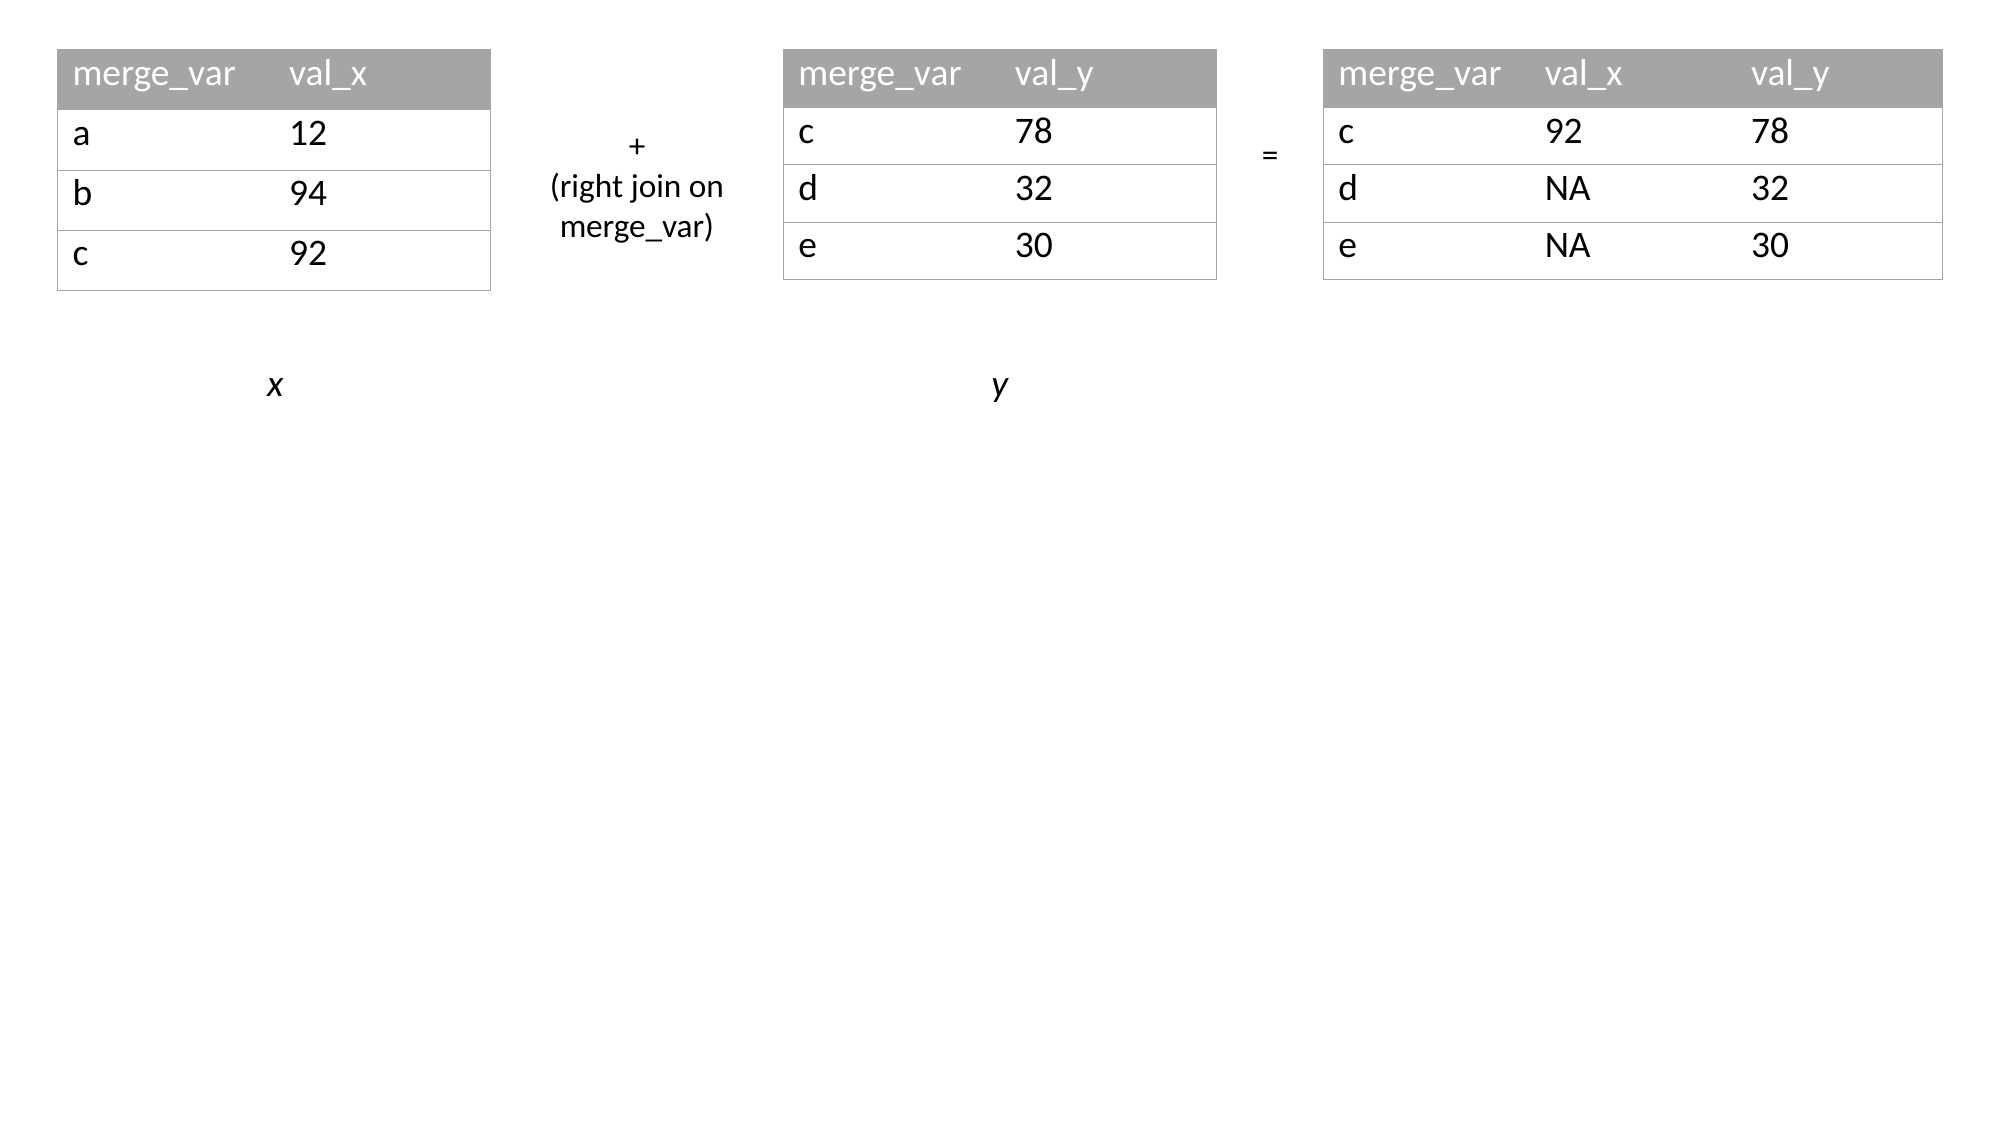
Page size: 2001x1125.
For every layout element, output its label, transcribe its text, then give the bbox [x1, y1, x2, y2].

table_cell 78 [1736, 108, 1942, 164]
table_header val_x [1530, 50, 1736, 107]
table_header val_x [274, 50, 490, 109]
table_cell c [58, 231, 274, 290]
table_header merge_var [58, 50, 274, 109]
table_header merge_var [784, 50, 1000, 107]
table_cell d [1324, 165, 1530, 222]
text_box y [954, 351, 1046, 411]
table_cell 78 [1000, 108, 1216, 164]
table_header val_y [1000, 50, 1216, 107]
table_header val_y [1736, 50, 1942, 107]
table_cell NA [1530, 223, 1736, 279]
text_box x [229, 351, 321, 411]
table_cell 30 [1736, 223, 1942, 279]
table_cell 94 [274, 171, 490, 230]
table_cell d [784, 165, 1000, 222]
table_cell a [58, 110, 274, 170]
table_cell b [58, 171, 274, 230]
table_header merge_var [1324, 50, 1530, 107]
table_cell 30 [1000, 223, 1216, 279]
table_cell c [784, 108, 1000, 164]
table_cell 32 [1736, 165, 1942, 222]
table_cell 92 [274, 231, 490, 290]
text_box = [1224, 126, 1316, 181]
table_cell 92 [1530, 108, 1736, 164]
table_cell 12 [274, 110, 490, 170]
table_cell e [1324, 223, 1530, 279]
text_box + (right join on merge_var) [528, 116, 746, 252]
table_cell NA [1530, 165, 1736, 222]
table_cell 32 [1000, 165, 1216, 222]
table_cell c [1324, 108, 1530, 164]
table_cell e [784, 223, 1000, 279]
